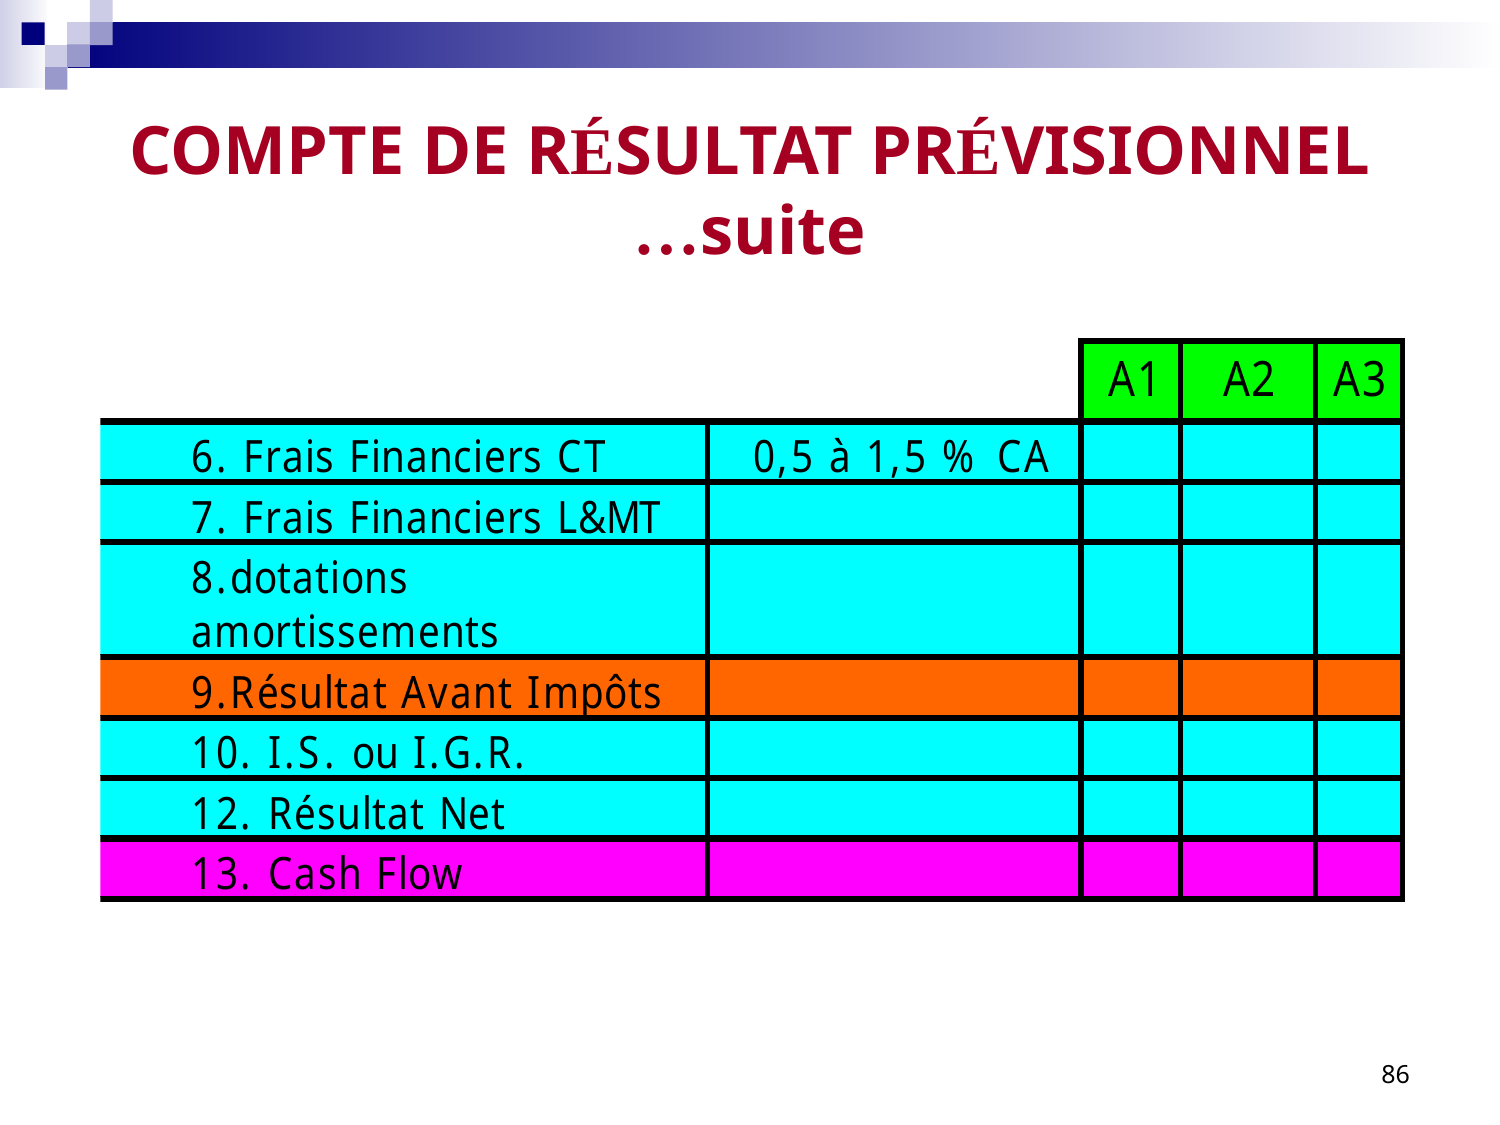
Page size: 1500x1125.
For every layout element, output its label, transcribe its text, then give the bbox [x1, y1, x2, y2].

title COMPTE DE RÉSULTAT PRÉVISIONNEL …suite [75, 75, 1425, 300]
slide_number 86 [1074, 1025, 1425, 1100]
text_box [99, 337, 1463, 926]
